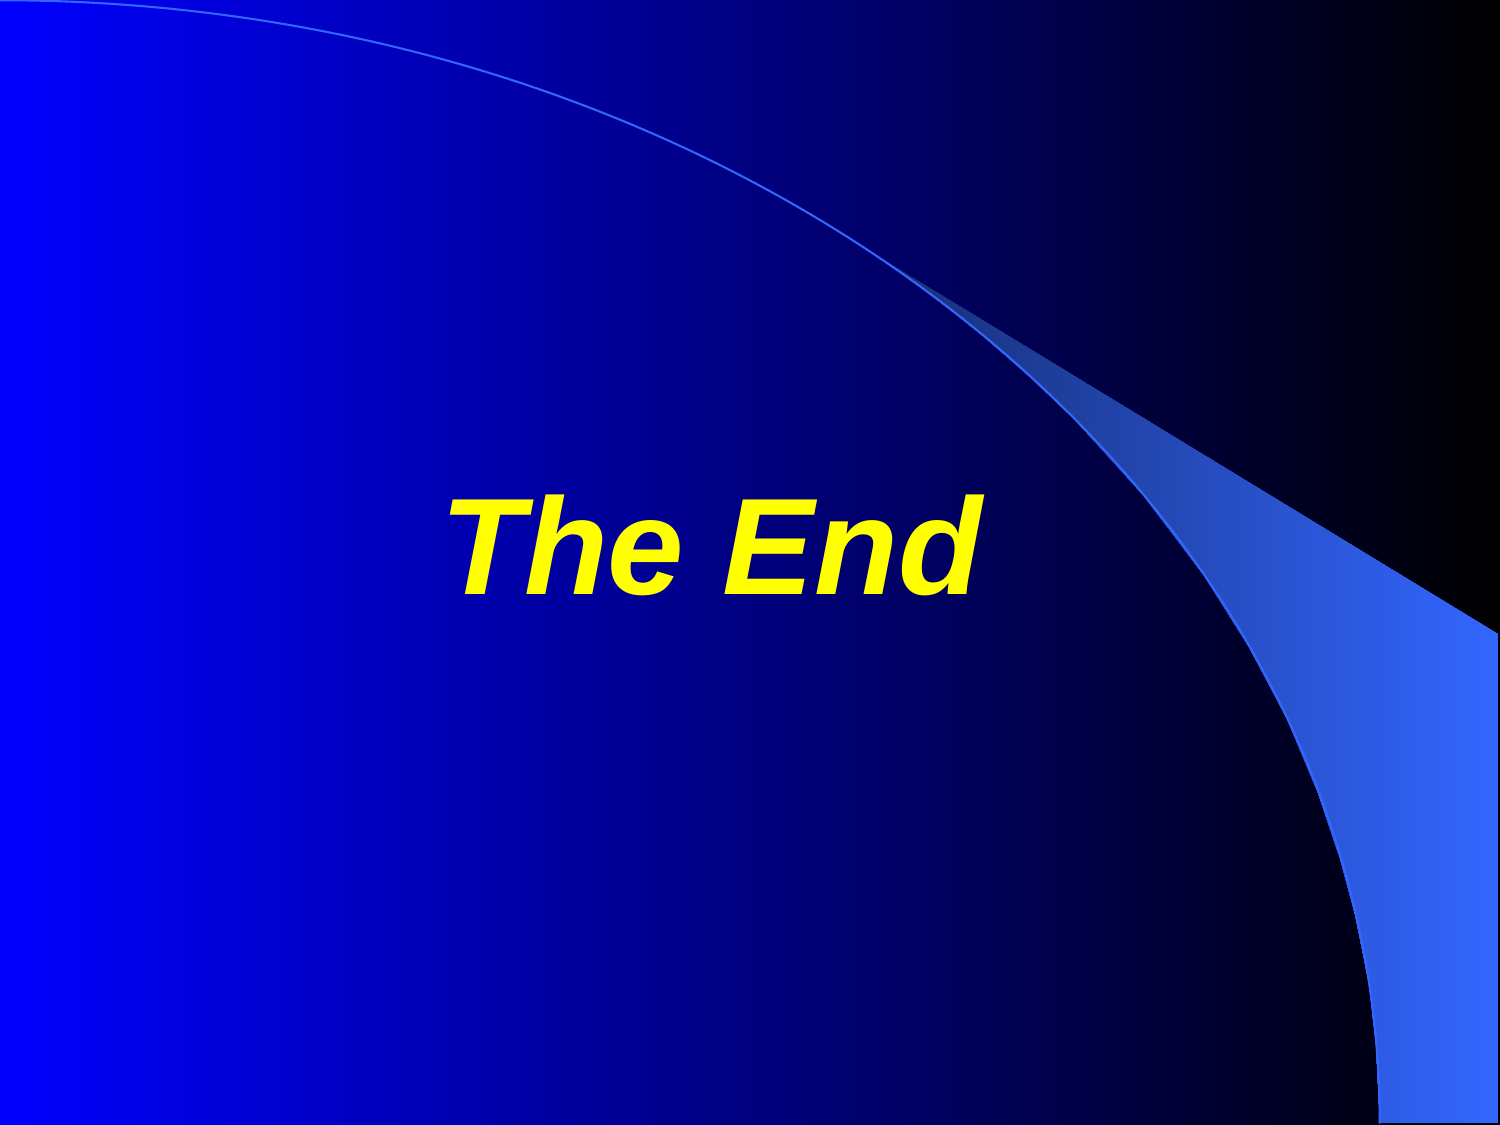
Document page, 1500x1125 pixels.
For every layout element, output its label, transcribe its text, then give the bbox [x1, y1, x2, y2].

text_box The End [425, 450, 998, 630]
